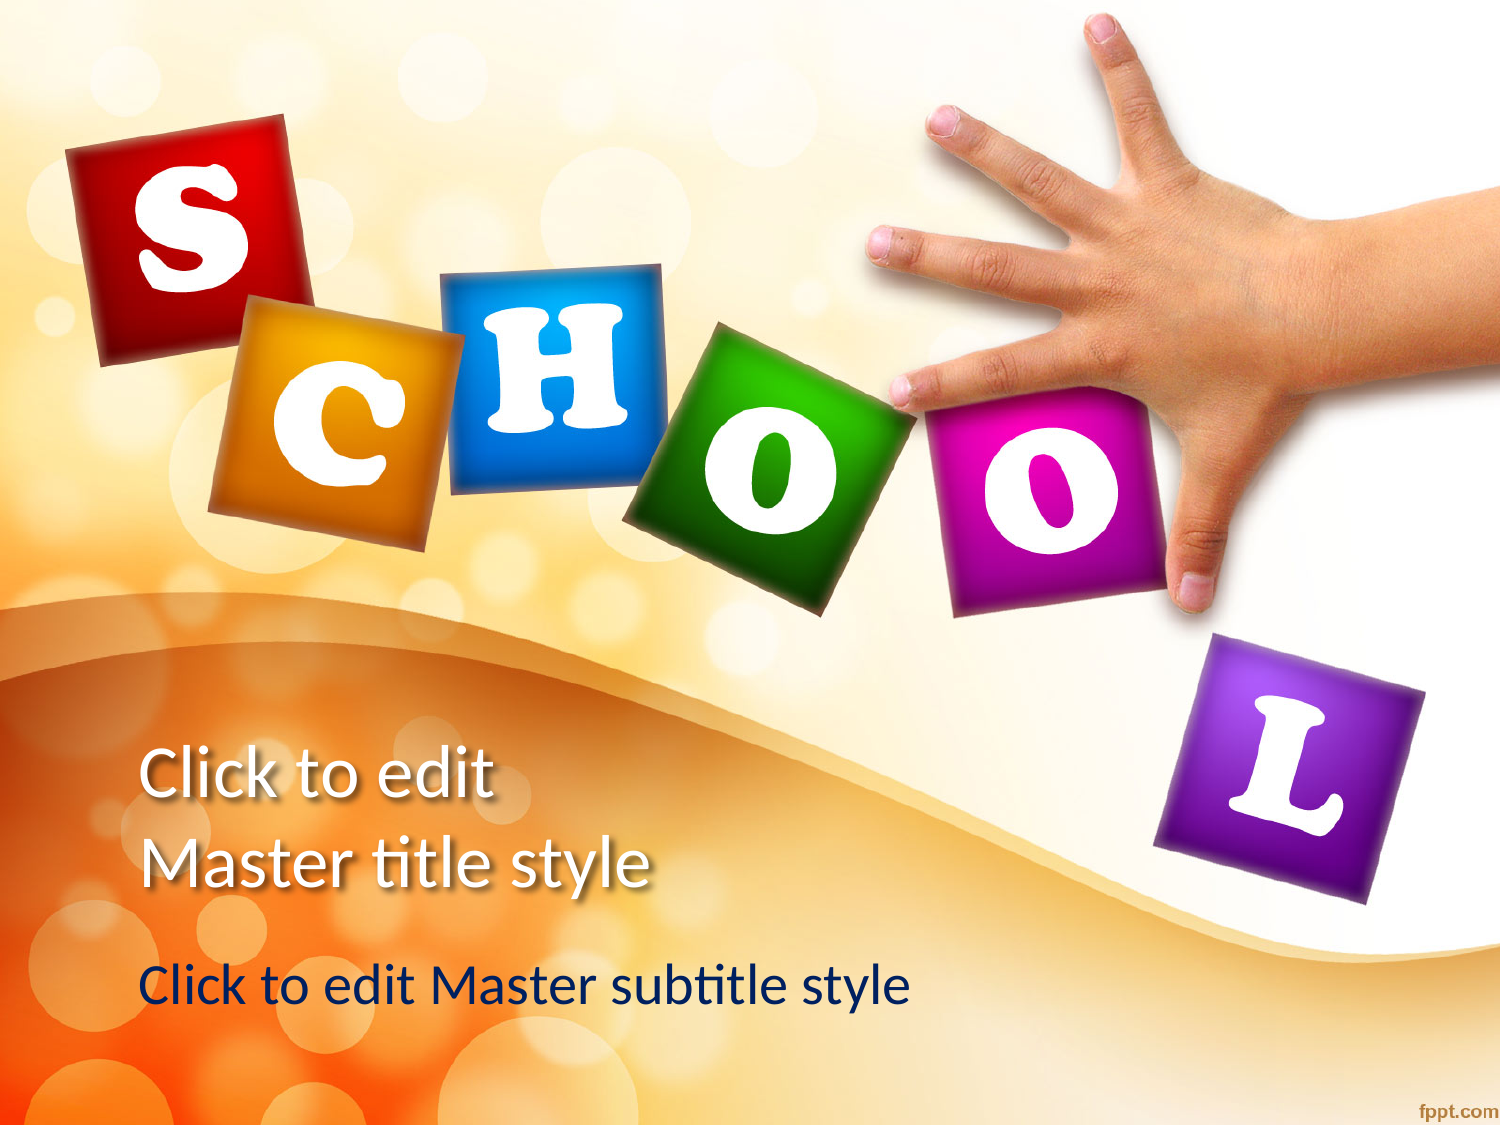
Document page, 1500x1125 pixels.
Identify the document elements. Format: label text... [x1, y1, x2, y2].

picture [0, 0, 1500, 1125]
title Click to edit Master title style [123, 712, 1477, 914]
subtitle Click to edit Master subtitle style [123, 938, 1427, 1064]
